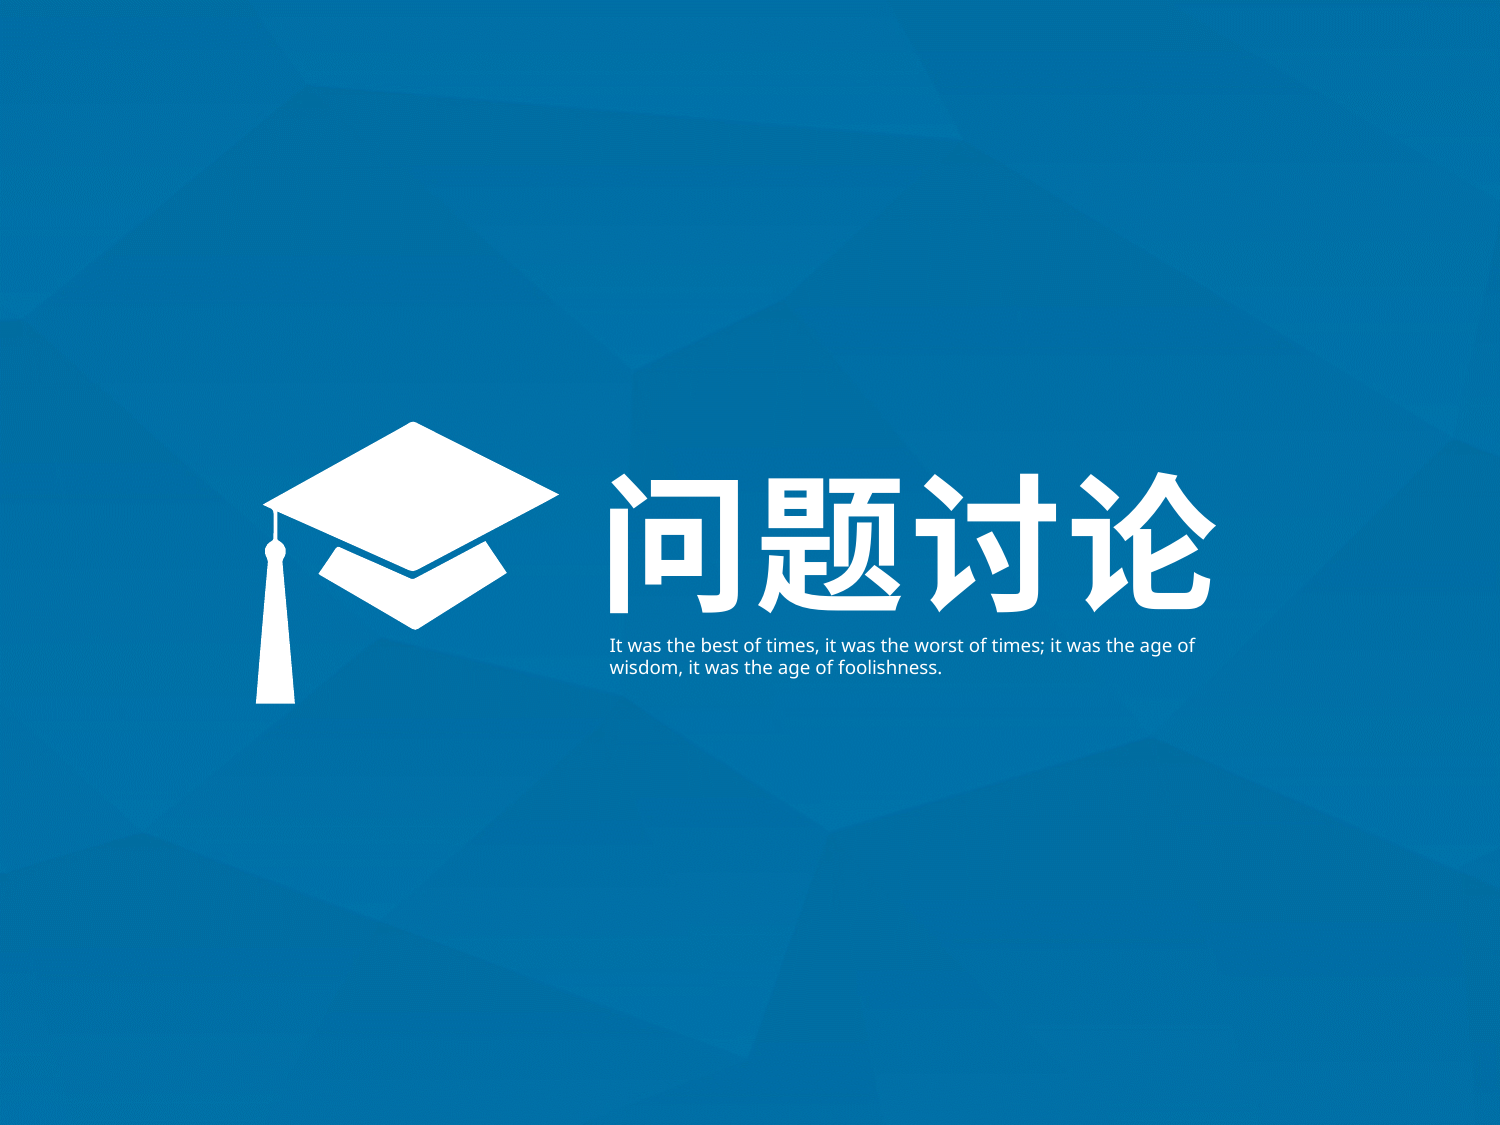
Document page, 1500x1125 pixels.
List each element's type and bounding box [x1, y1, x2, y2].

text_box [255, 421, 1245, 704]
